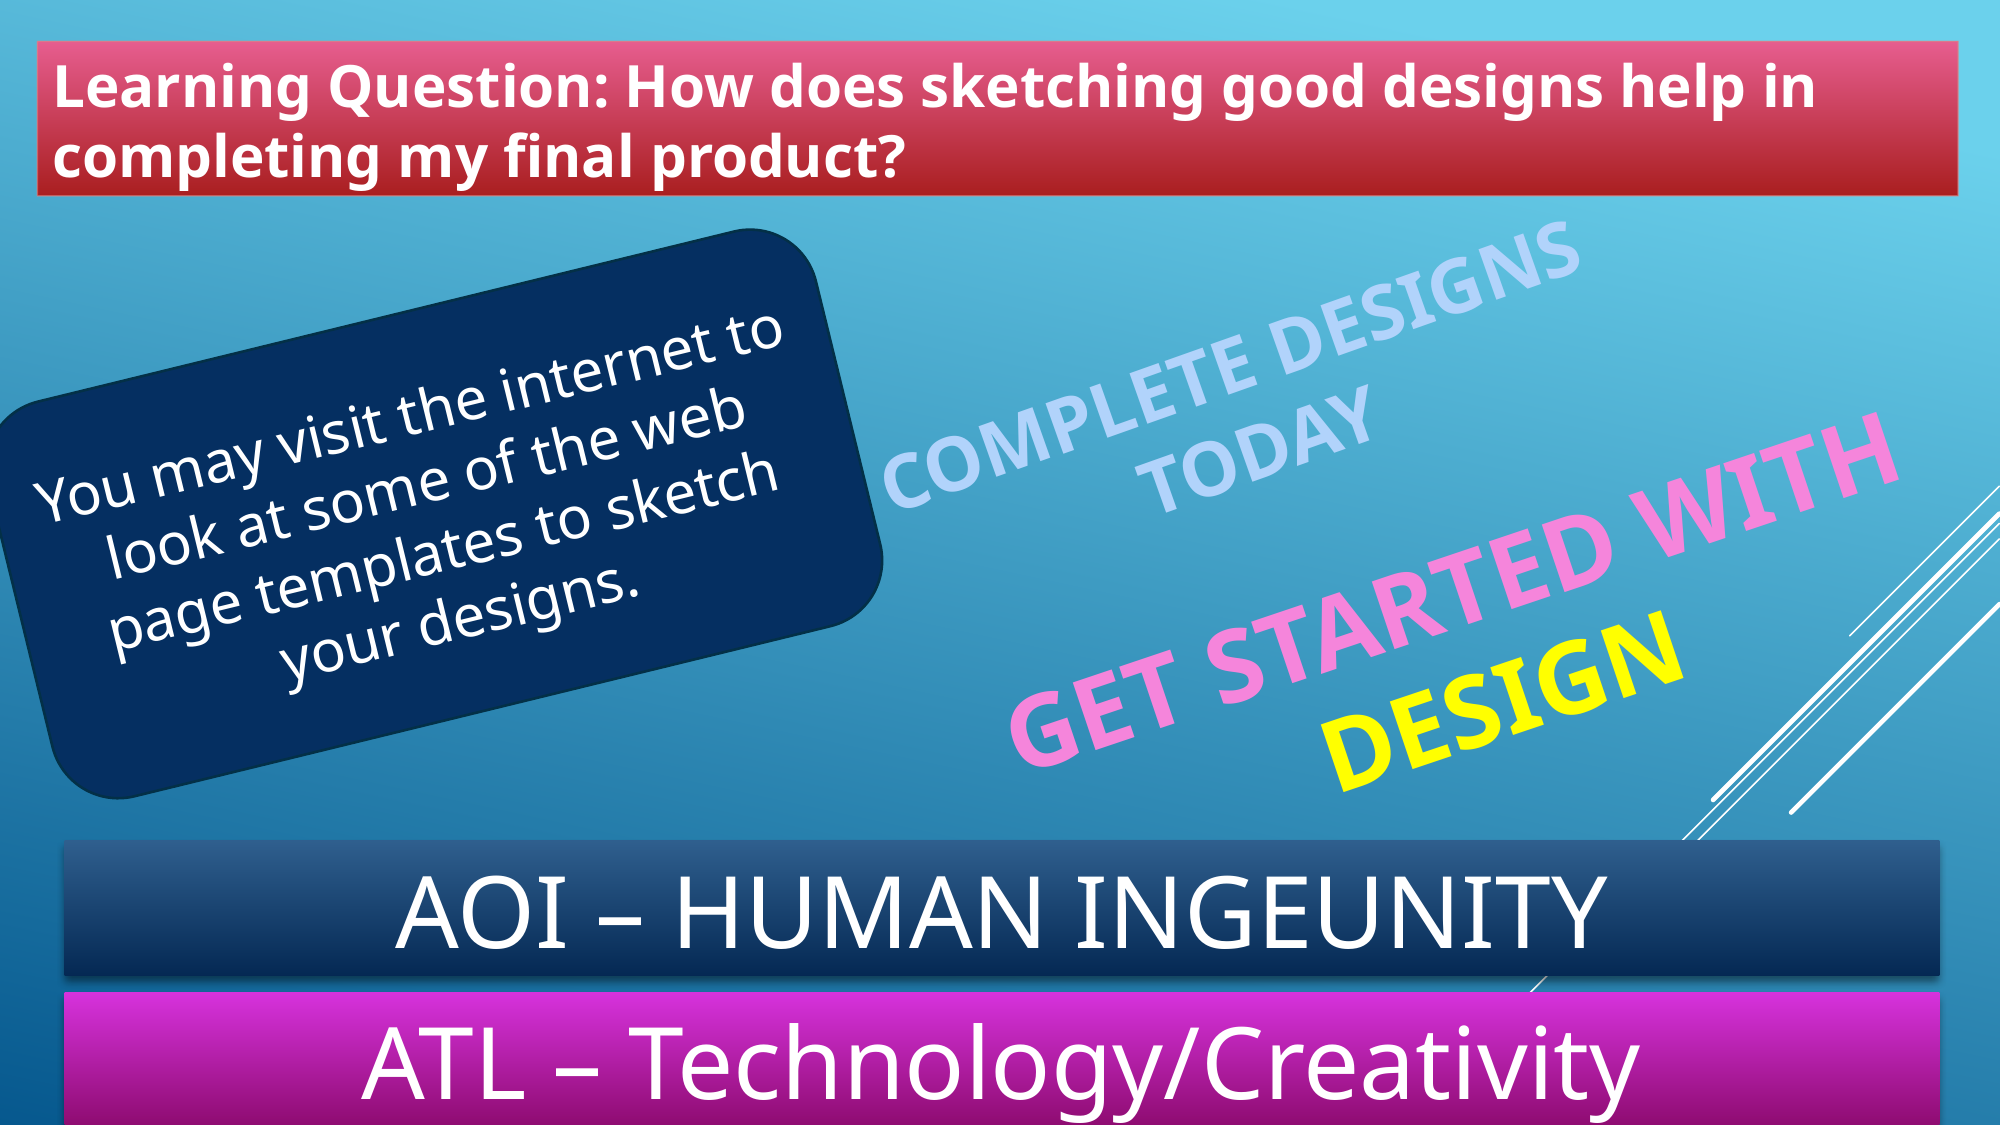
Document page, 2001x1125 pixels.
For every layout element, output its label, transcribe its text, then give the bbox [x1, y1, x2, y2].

text_box Learning Question: How does sketching good designs help in completing my final product? [37, 41, 1959, 197]
text_box You may visit the internet to look at some of the web page templates to sketch your designs. [0, 228, 863, 800]
text_box AOI – HUMAN INGEUNITY [64, 840, 1940, 976]
text_box COMPLETE DESIGNS TODAY [809, 171, 1678, 640]
text_box GET STARTED WITH DESIGN [809, 331, 2000, 839]
text_box ATL – Technology/Creativity [64, 992, 1940, 1125]
